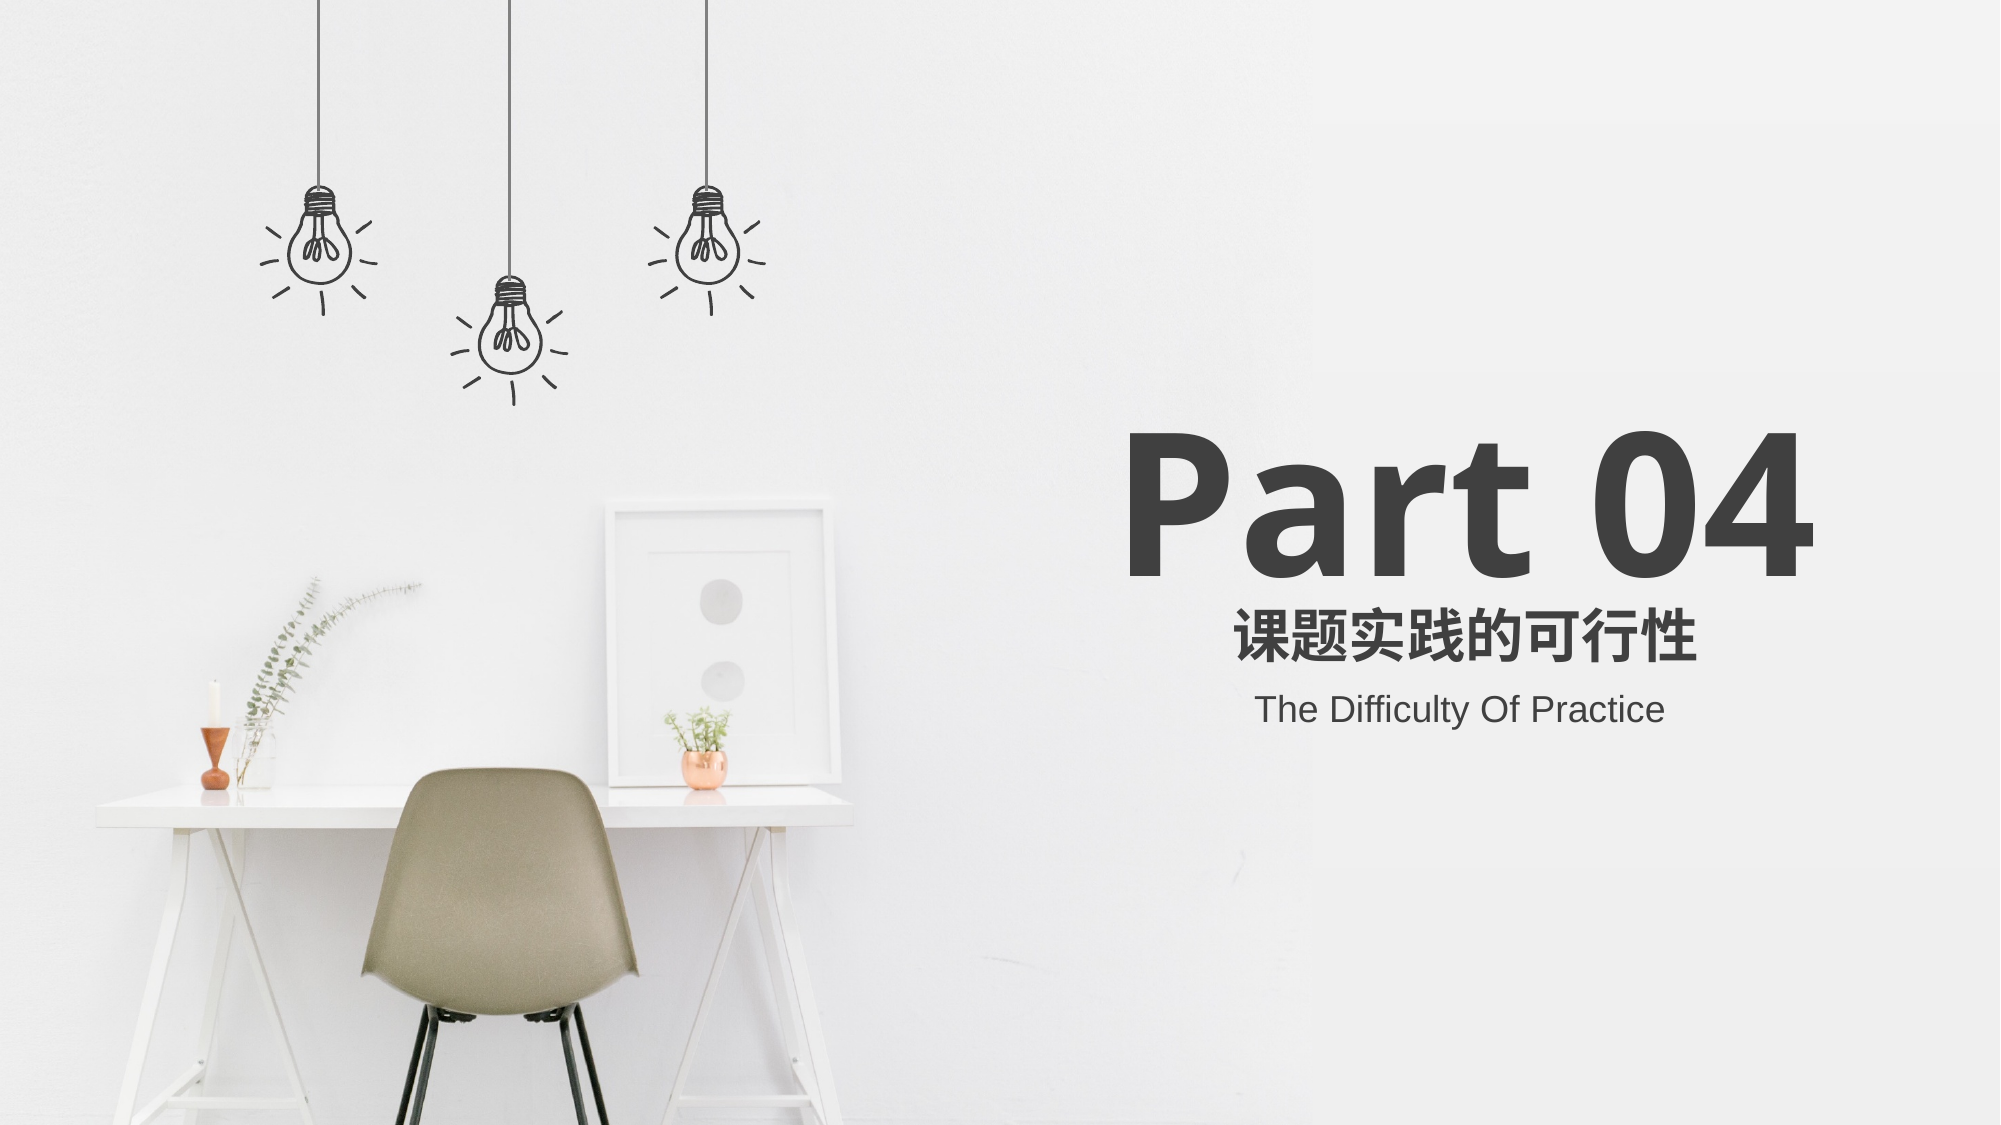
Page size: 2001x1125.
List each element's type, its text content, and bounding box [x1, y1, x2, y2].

text_box 课题实践的可行性 [1313, 592, 1873, 677]
text_box Part 04 [1313, 368, 1974, 624]
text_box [0, 0, 1313, 1125]
text_box The Difficulty Of Practice [1313, 677, 1878, 738]
